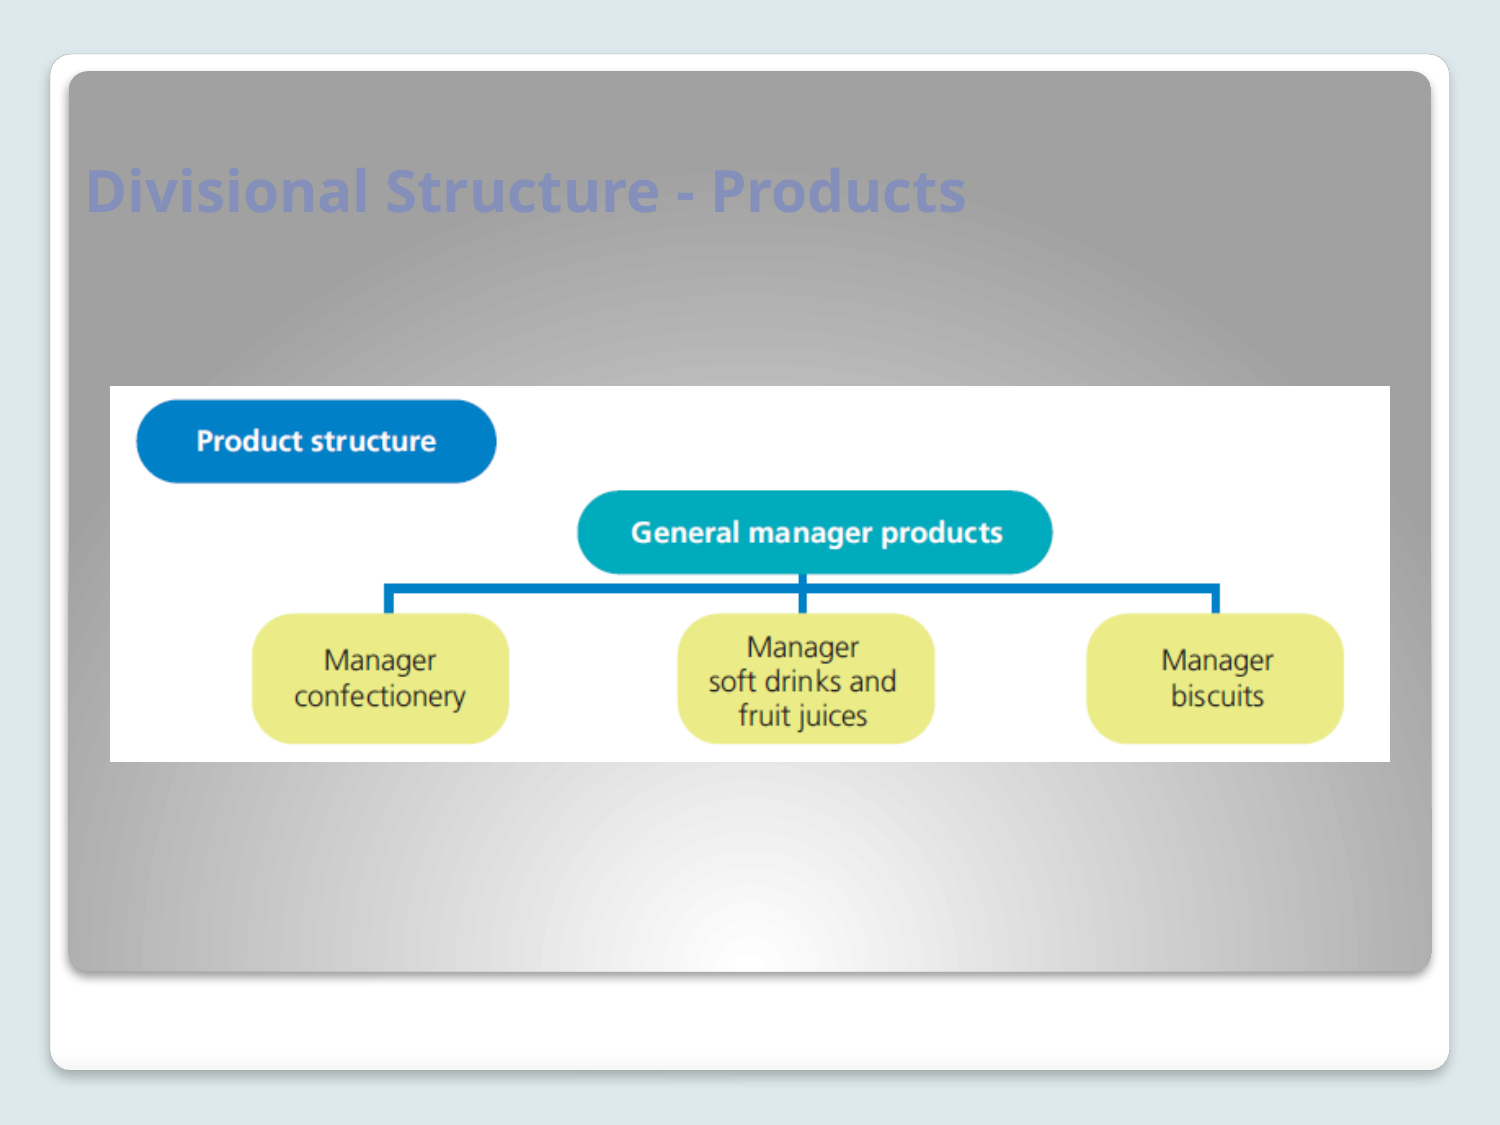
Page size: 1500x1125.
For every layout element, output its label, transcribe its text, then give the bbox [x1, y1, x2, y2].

title Divisional Structure - Products [70, 58, 1413, 232]
picture [110, 386, 1390, 762]
